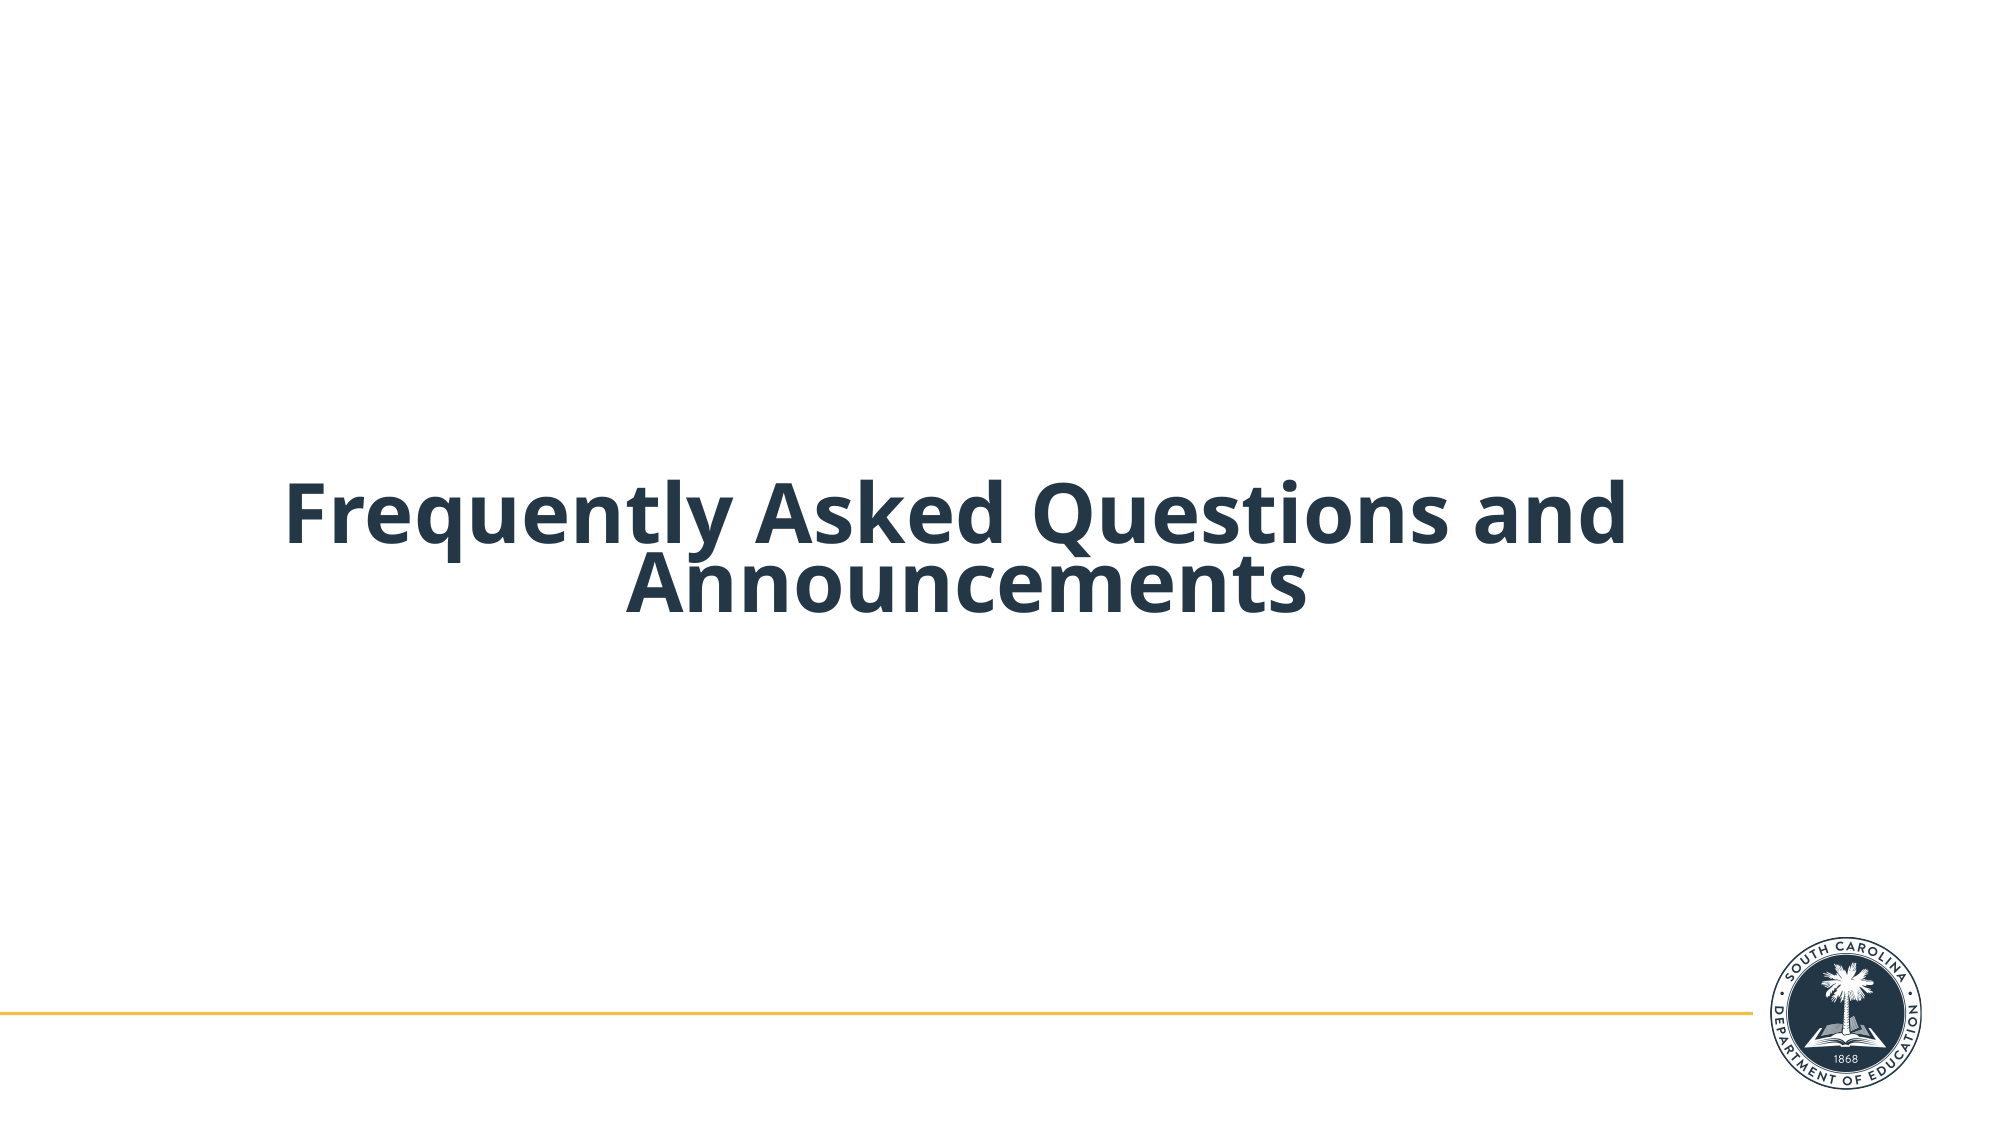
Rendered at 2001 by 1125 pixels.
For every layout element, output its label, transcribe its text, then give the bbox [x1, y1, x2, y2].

title Frequently Asked Questions and Announcements [183, 490, 1753, 679]
text_box [1770, 937, 1922, 1090]
